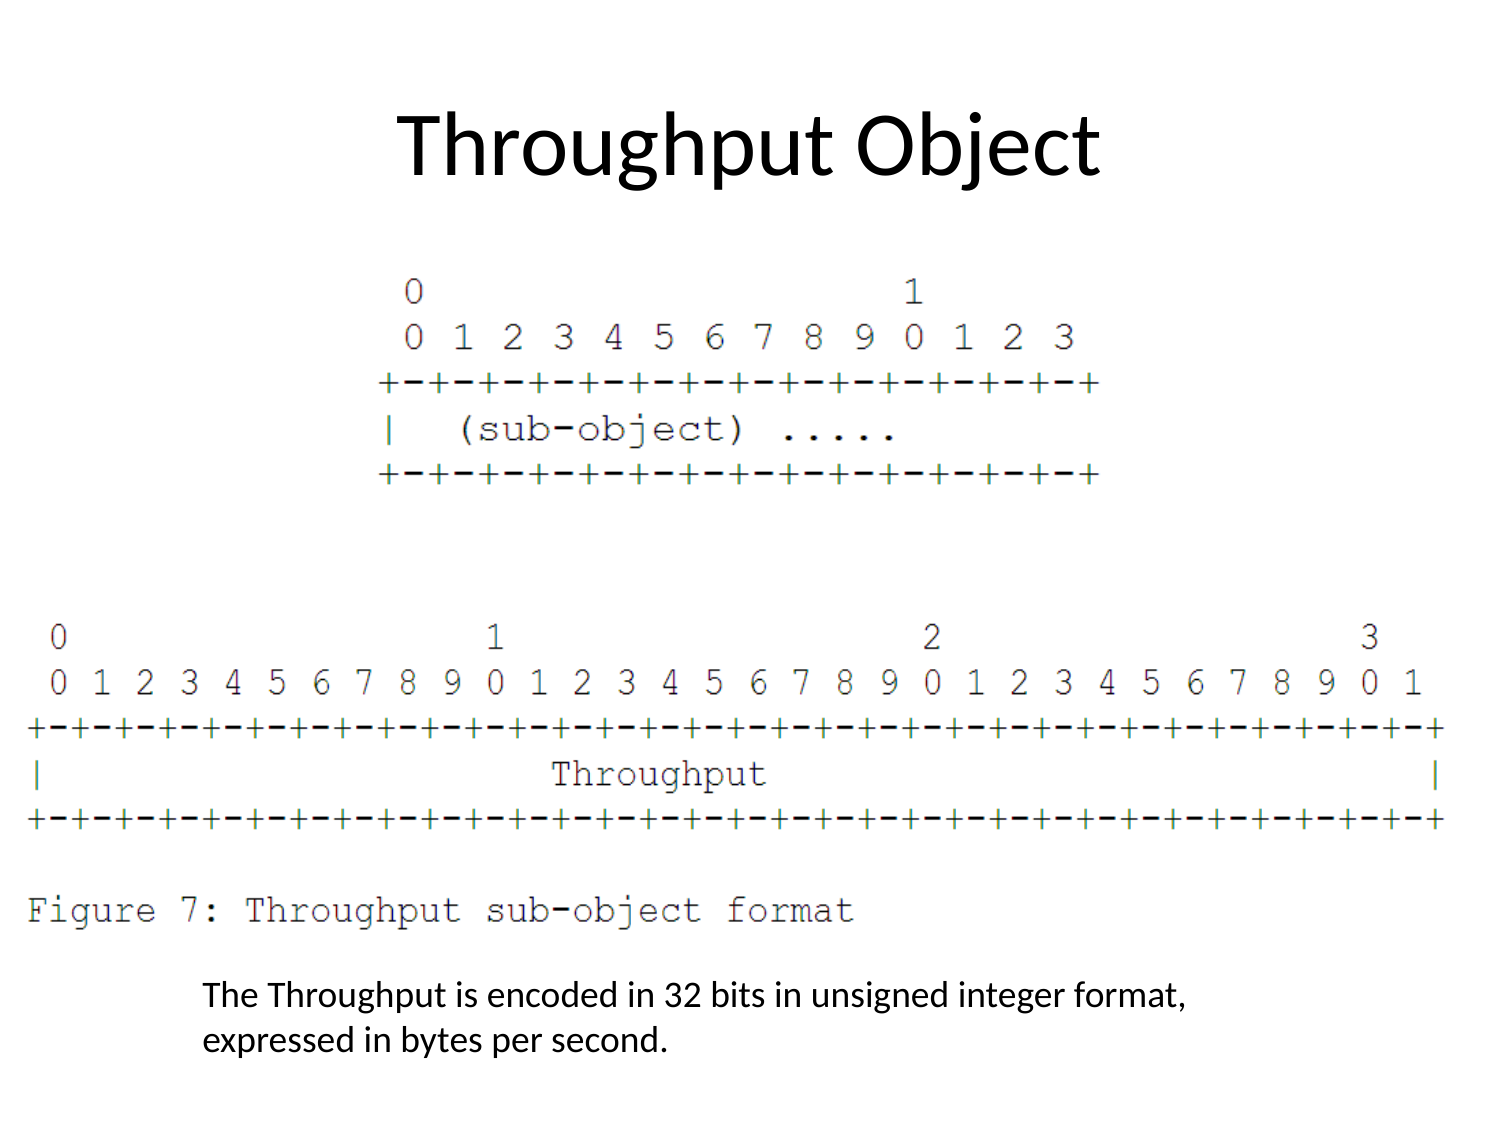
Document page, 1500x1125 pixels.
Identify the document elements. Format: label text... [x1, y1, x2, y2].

picture [349, 274, 1130, 538]
picture [0, 574, 1476, 948]
title Throughput Object [75, 45, 1425, 233]
text_box The Throughput is encoded in 32 bits in unsigned integer format, expressed in bytes per second. [187, 962, 1275, 1068]
